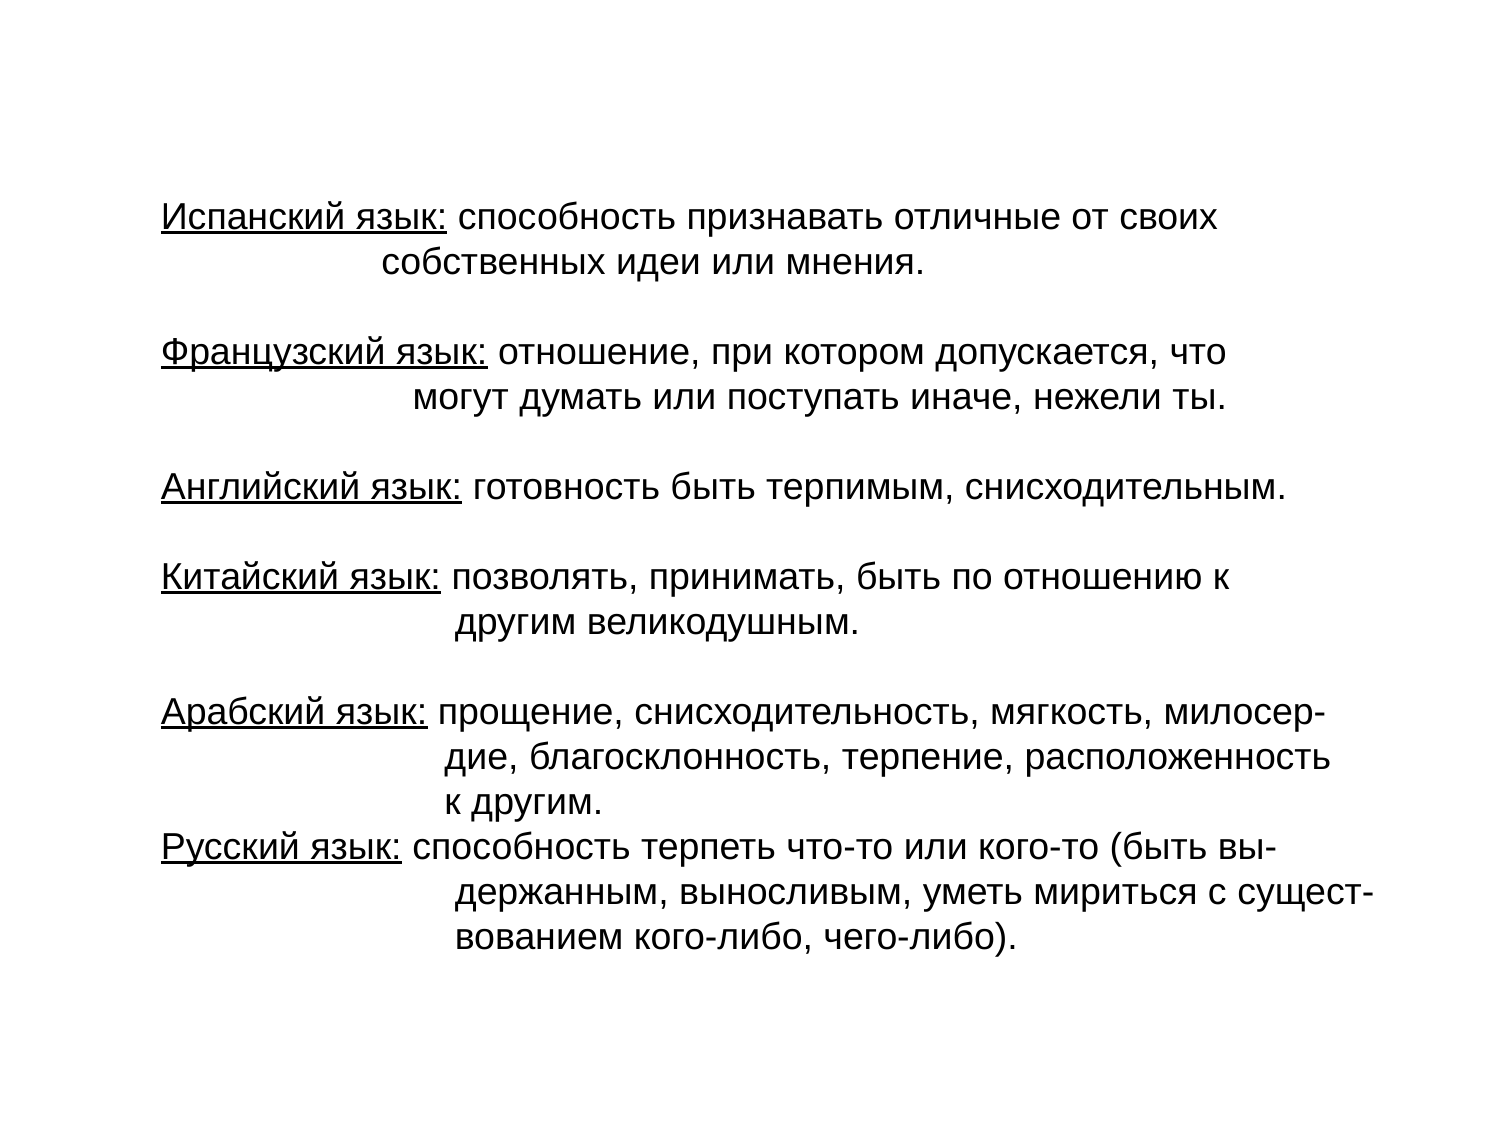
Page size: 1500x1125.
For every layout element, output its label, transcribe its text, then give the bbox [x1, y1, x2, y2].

text_box Испанский язык: способность признавать отличные от своих собственных идеи или мнения. Французский язык: отношение, при котором допускается, что могут думать или поступать иначе, нежели ты. Английский язык: готовность быть терпимым, снисходительным. Китайский язык: позволять, принимать, быть по отношению к другим великодушным. Арабский язык: прощение, снисходительность, мягкость, милосер- дие, благосклонность, терпение, расположенность к другим. Русский язык: способность терпеть что-то или кого-то (быть вы- держанным, выносливым, уметь мириться с сущест- вованием кого-либо, чего-либо). [145, 184, 1391, 1010]
